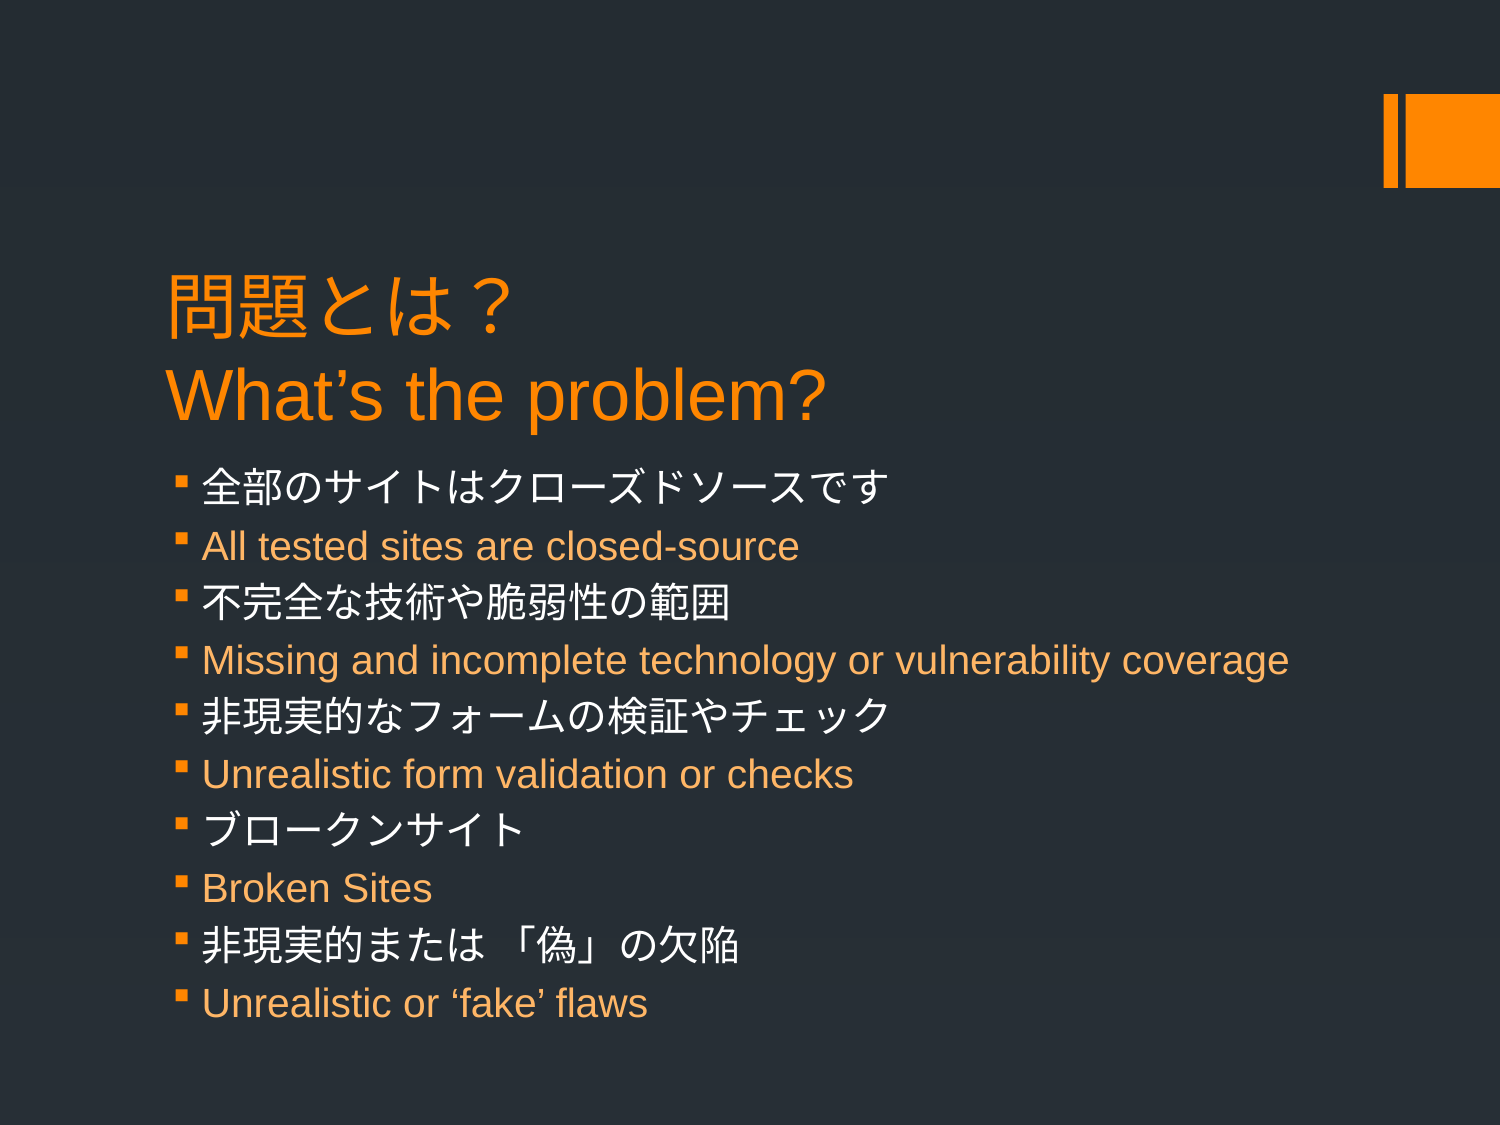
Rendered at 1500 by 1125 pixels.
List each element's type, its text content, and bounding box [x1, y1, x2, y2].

list 全部のサイトはクローズドソースです All tested sites are closed-source 不完全な技術や脆弱性の範囲 Missing and incomplete technology or vulnerability coverage 非現実的なフォームの検証やチェック Unrealistic form validation or checks ブロークンサイト Broken Sites 非現実的または 「偽」の欠陥 Unrealistic or ‘fake’ flaws [150, 454, 1350, 1035]
title 問題とは？ What’s the problem? [150, 253, 1350, 443]
